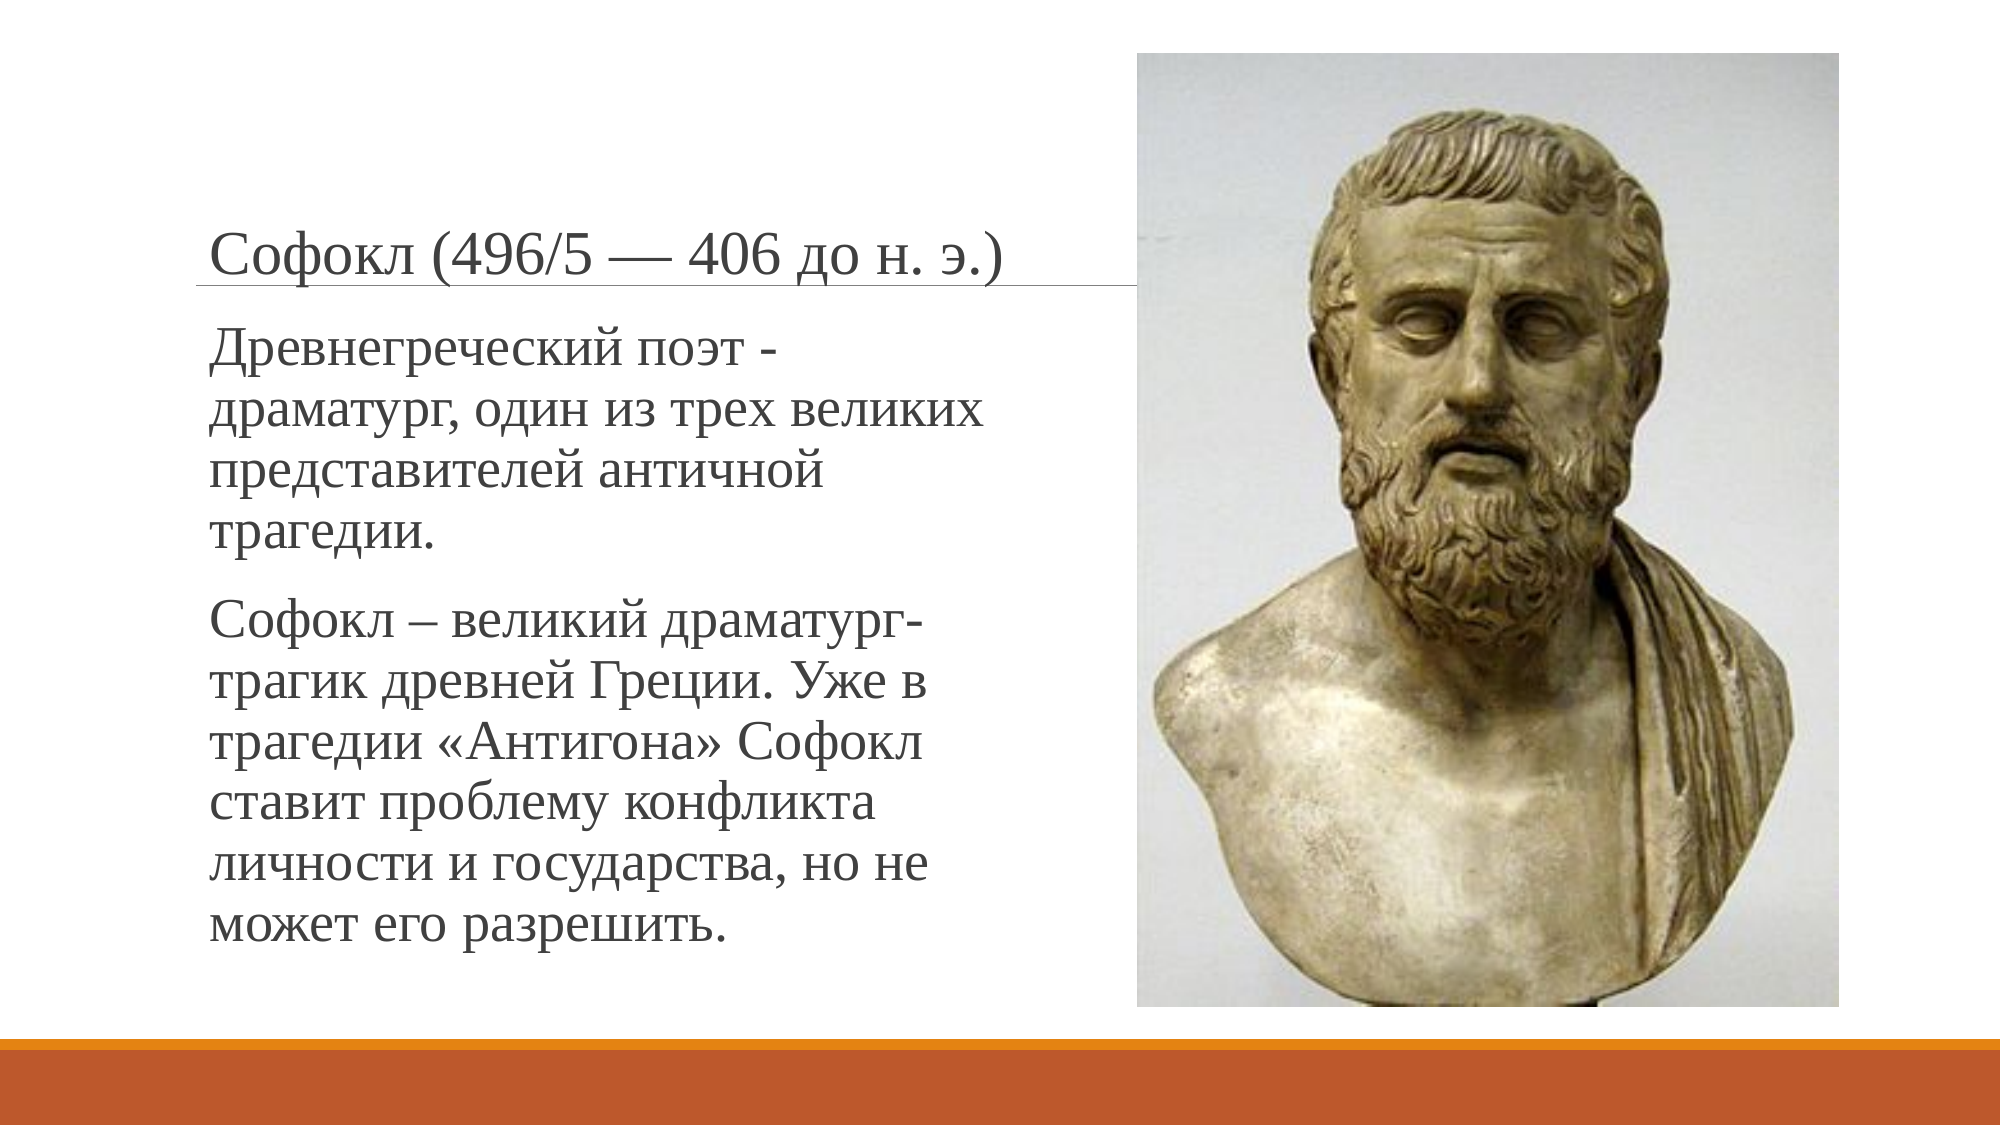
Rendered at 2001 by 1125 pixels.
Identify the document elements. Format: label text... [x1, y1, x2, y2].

list Софокл (496/5 — 406 до н. э.) Древнегреческий поэт - драматург, один из трех великих представителей античной трагедии. Софокл – великий драматург-трагик древней Греции. Уже в трагедии «Антигона» Софокл ставит проблему конфликта личности и государства, но не может его разрешить. [194, 213, 1012, 1007]
picture [1136, 53, 1840, 1007]
